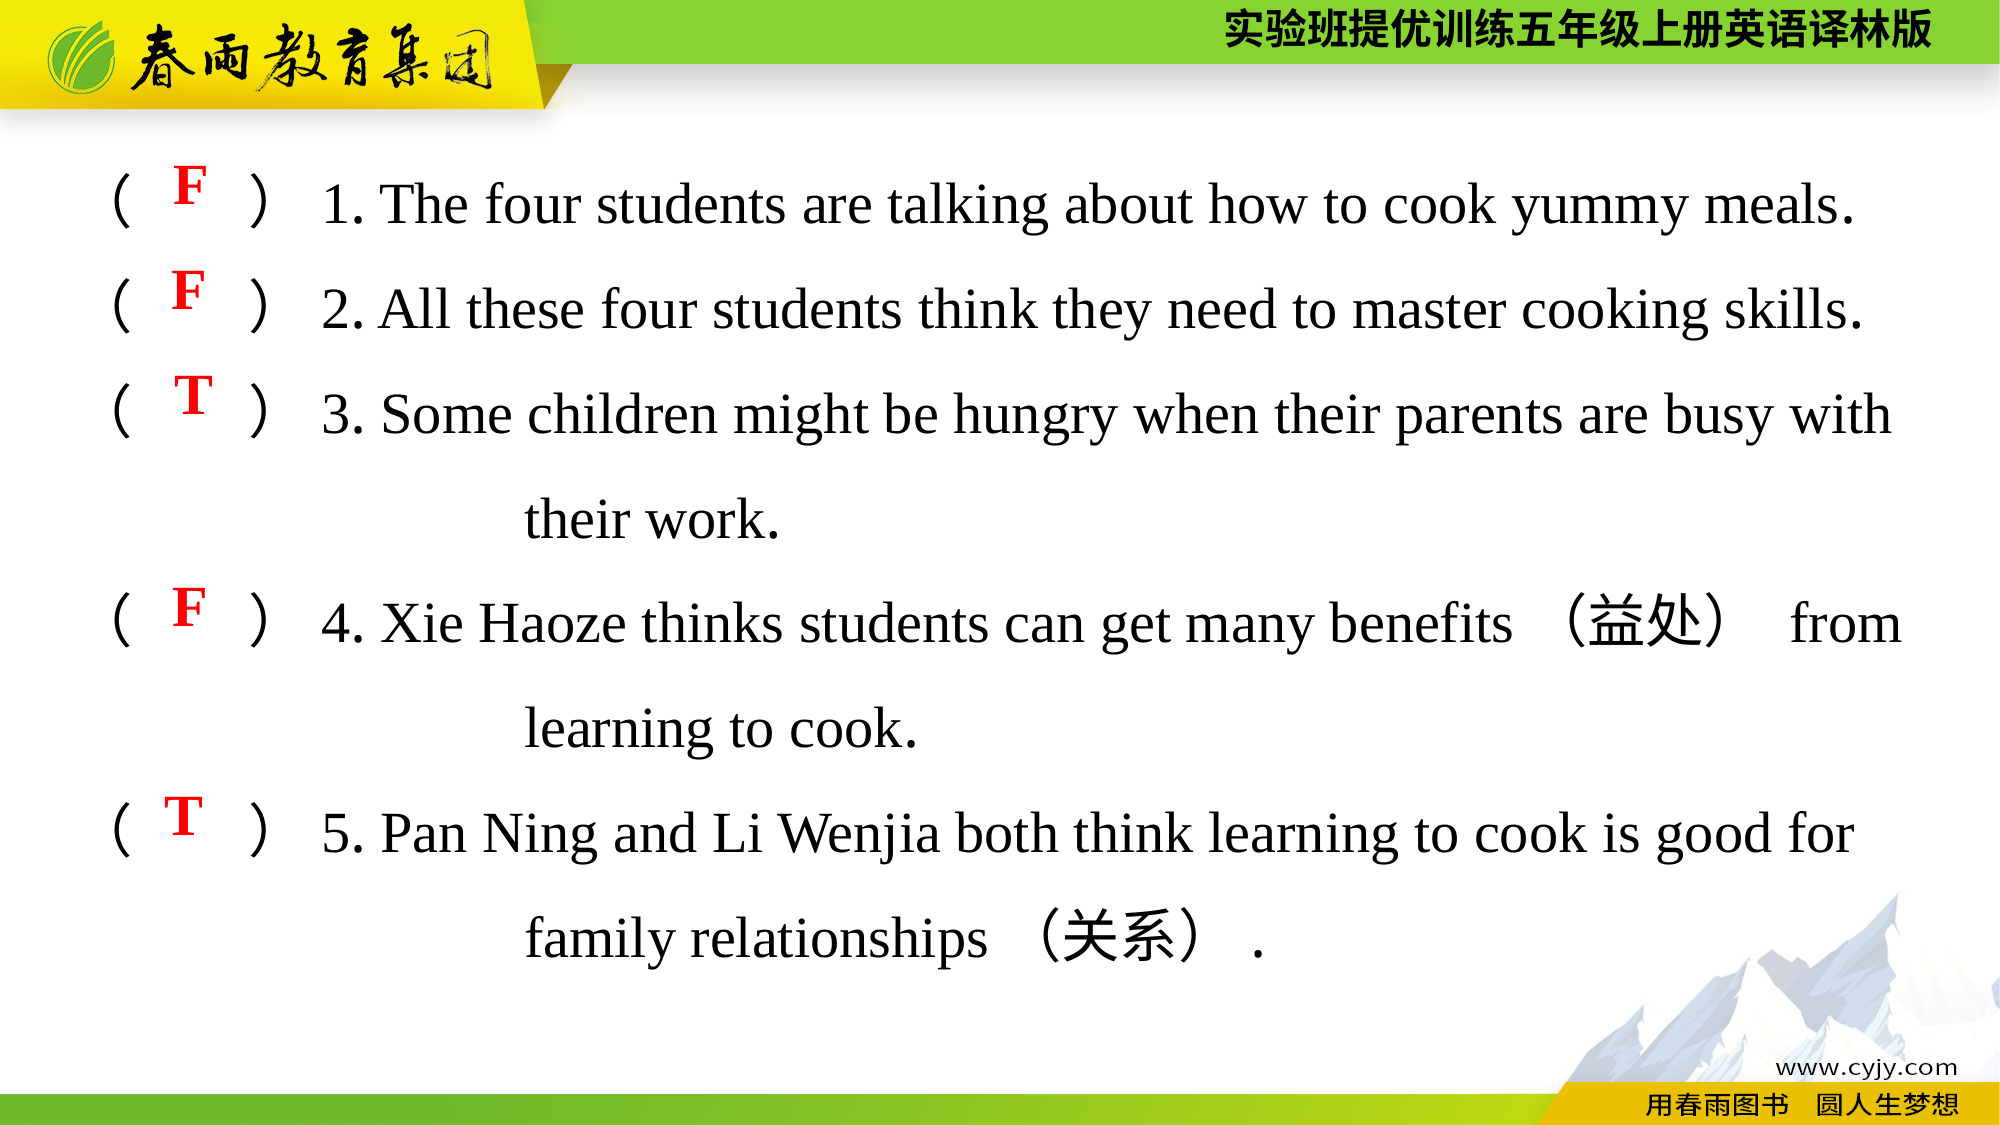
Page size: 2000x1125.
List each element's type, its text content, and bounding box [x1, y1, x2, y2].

text_box T [160, 348, 229, 434]
picture [0, 0, 2000, 1125]
text_box F [158, 138, 225, 224]
list （ ）1. The four students are talking about how to cook yummy meals. （ ）2. All these four students think they need to master cooking skills. （ ）3. Some children might be hungry when their parents are busy with their work. （ ）4. Xie Haoze thinks students can get many benefits（益处） from learning to cook. （ ）5. Pan Ning and Li Wenjia both think learning to cook is good for family relationships（关系）. [59, 122, 1944, 973]
text_box T [149, 769, 219, 855]
text_box F [156, 243, 222, 329]
text_box F [157, 560, 223, 646]
